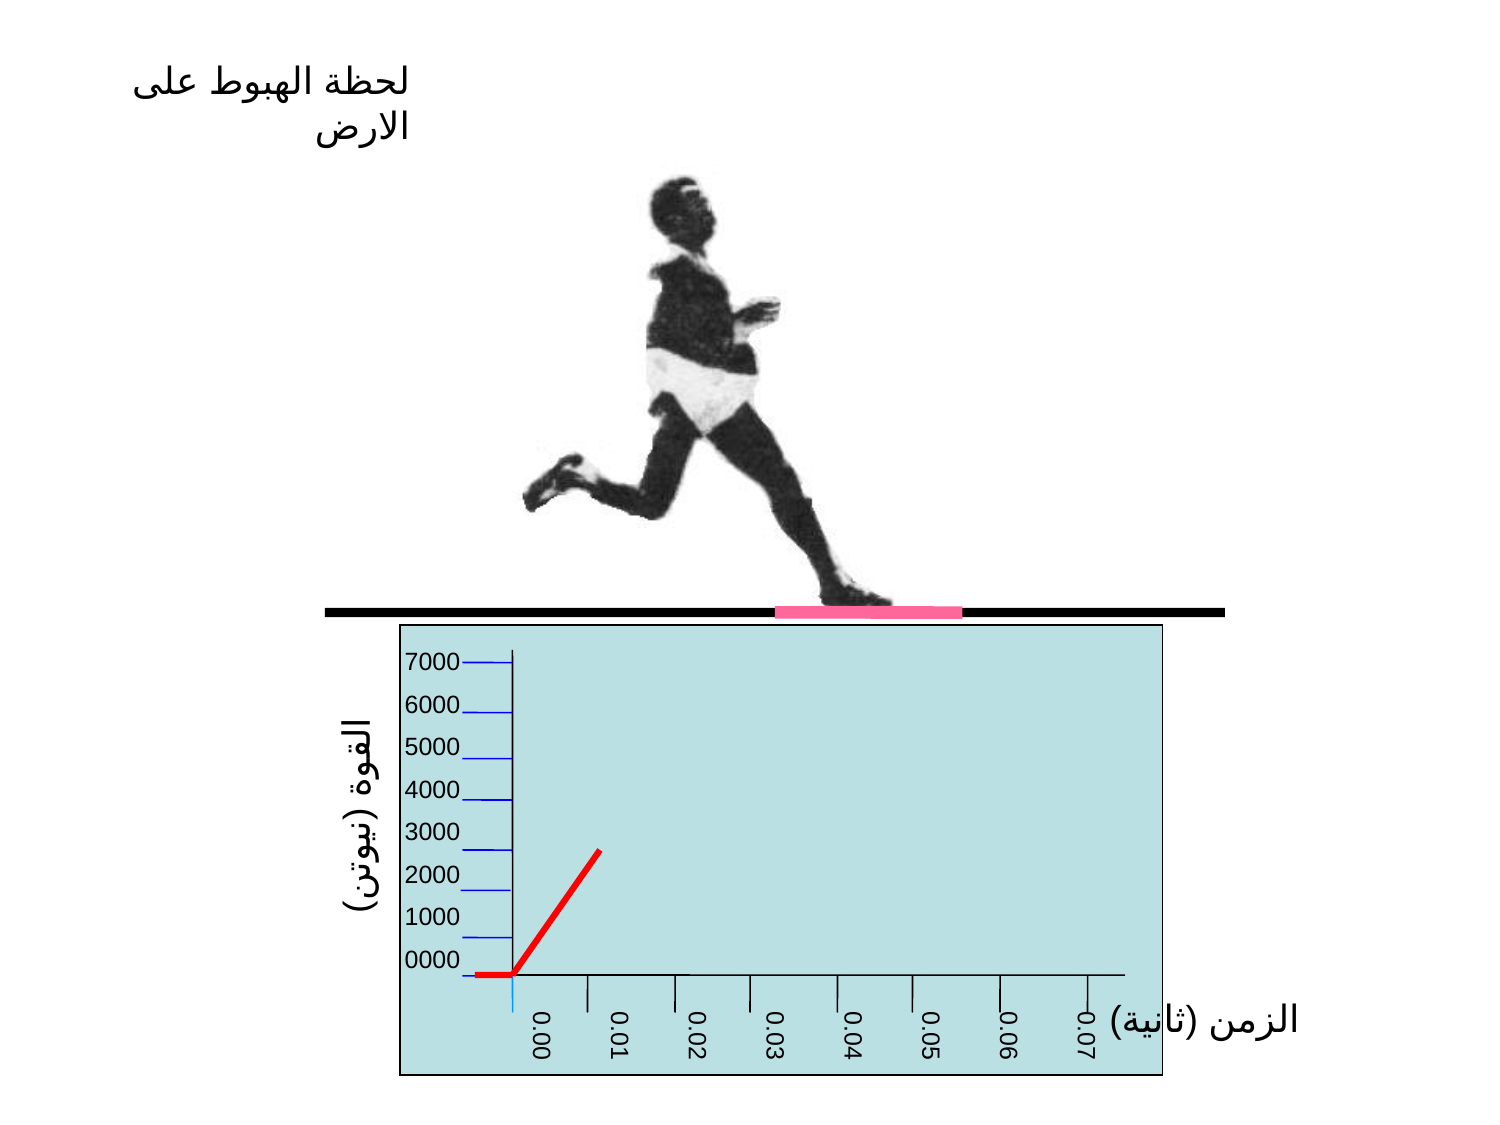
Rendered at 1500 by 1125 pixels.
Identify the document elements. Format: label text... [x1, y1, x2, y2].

text_box لحظة الهبوط على الارض [75, 49, 425, 155]
picture [437, 15, 1214, 612]
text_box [324, 612, 1297, 1076]
